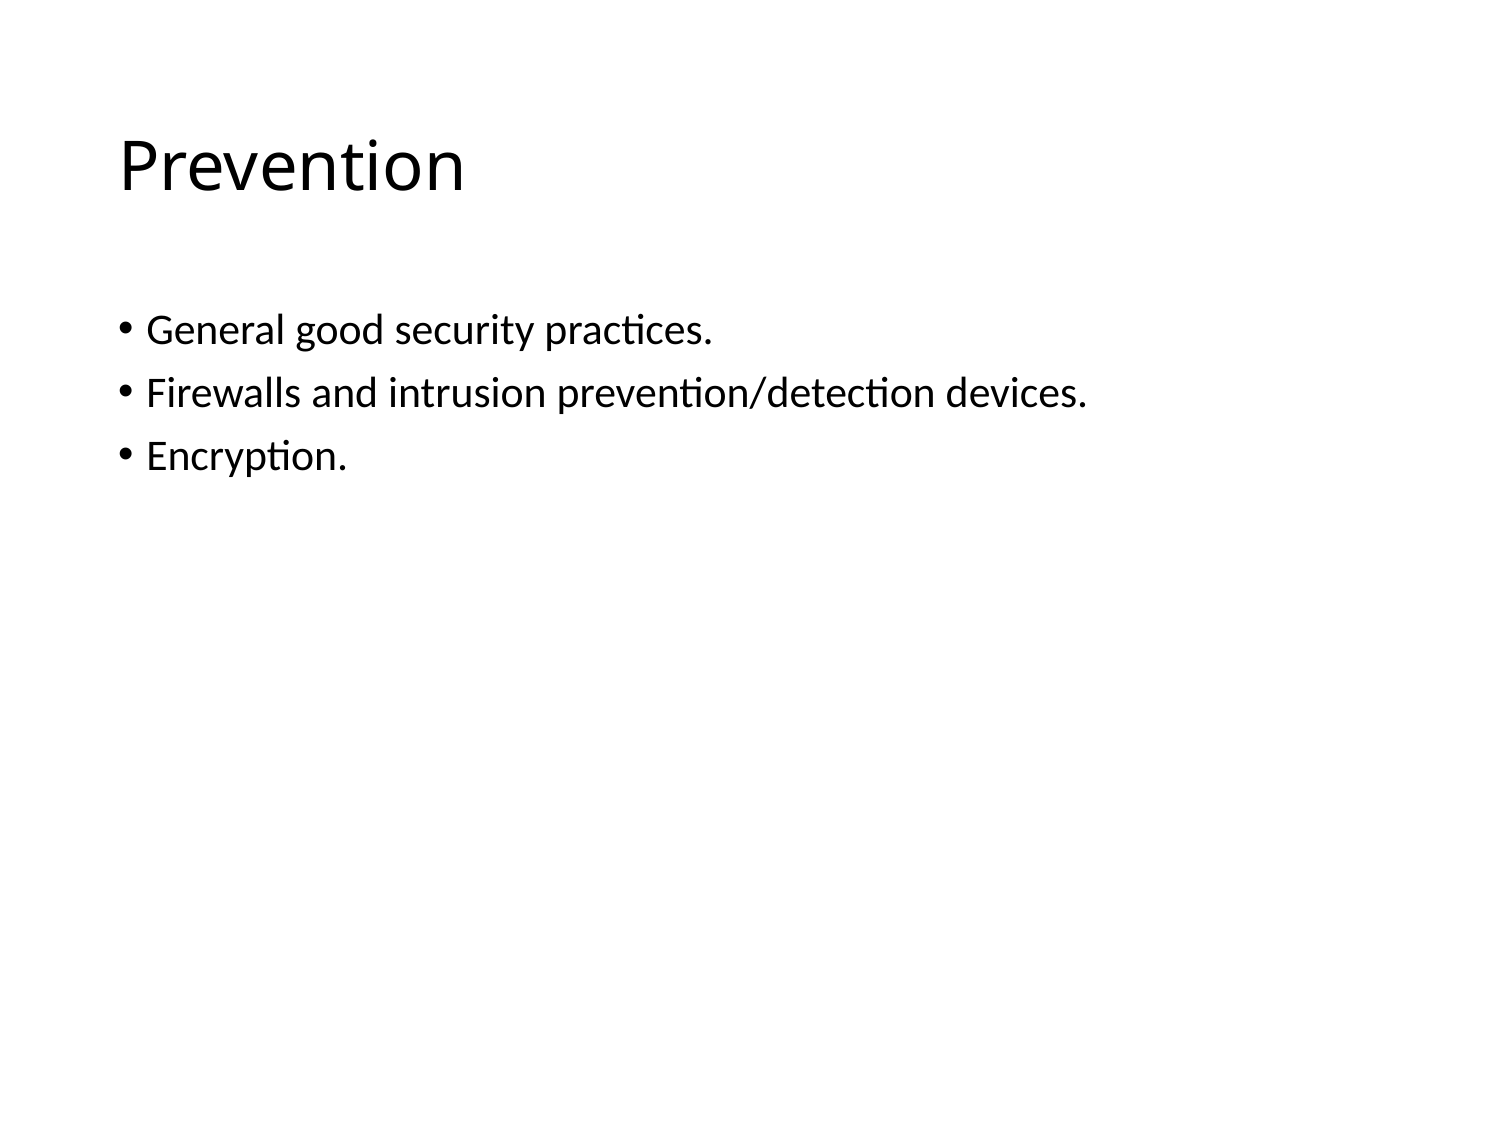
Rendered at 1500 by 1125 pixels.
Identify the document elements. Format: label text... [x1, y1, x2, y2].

title Prevention [103, 59, 1397, 278]
list General good security practices. Firewalls and intrusion prevention/detection devices. Encryption. [103, 299, 1397, 1014]
